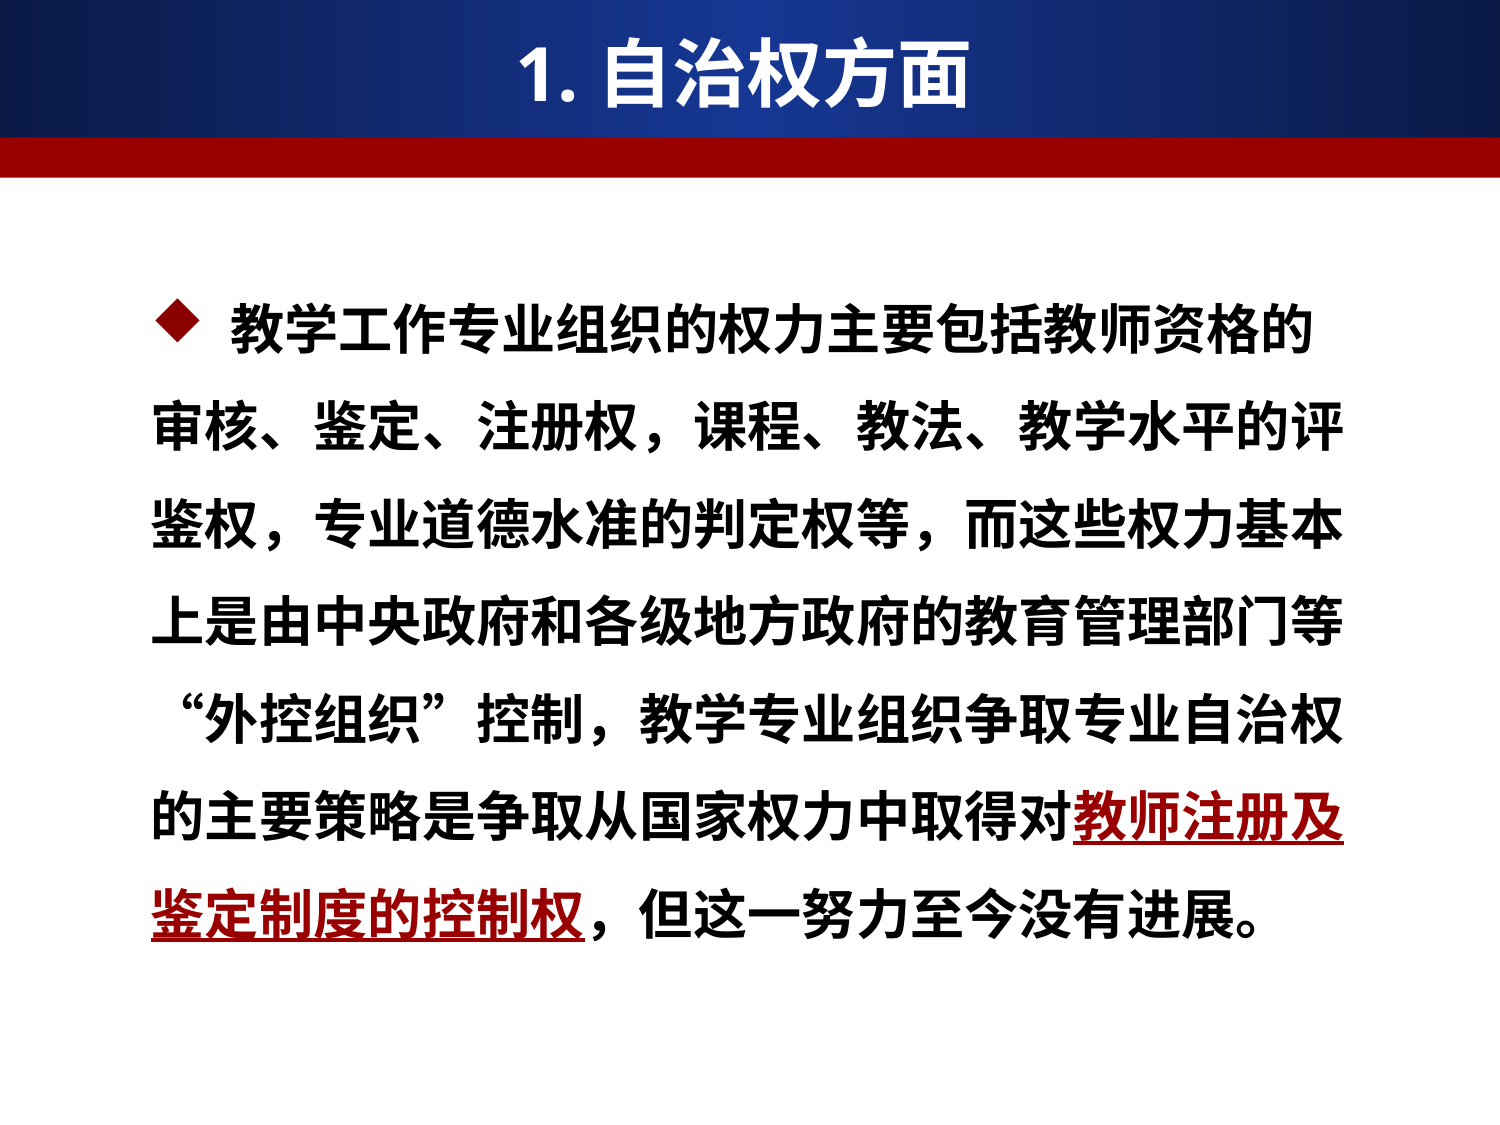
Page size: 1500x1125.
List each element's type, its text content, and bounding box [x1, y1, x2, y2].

title 1.自治权方面 [50, 24, 1438, 118]
list 教学工作专业组织的权力主要包括教师资格的审核、鉴定、注册权，课程、教法、教学水平的评鉴权，专业道德水准的判定权等，而这些权力基本上是由中央政府和各级地方政府的教育管理部门等“外控组织”控制，教学专业组织争取专业自治权的主要策略是争取从国家权力中取得对教师注册及鉴定制度的控制权，但这一努力至今没有进展。 [135, 255, 1376, 965]
